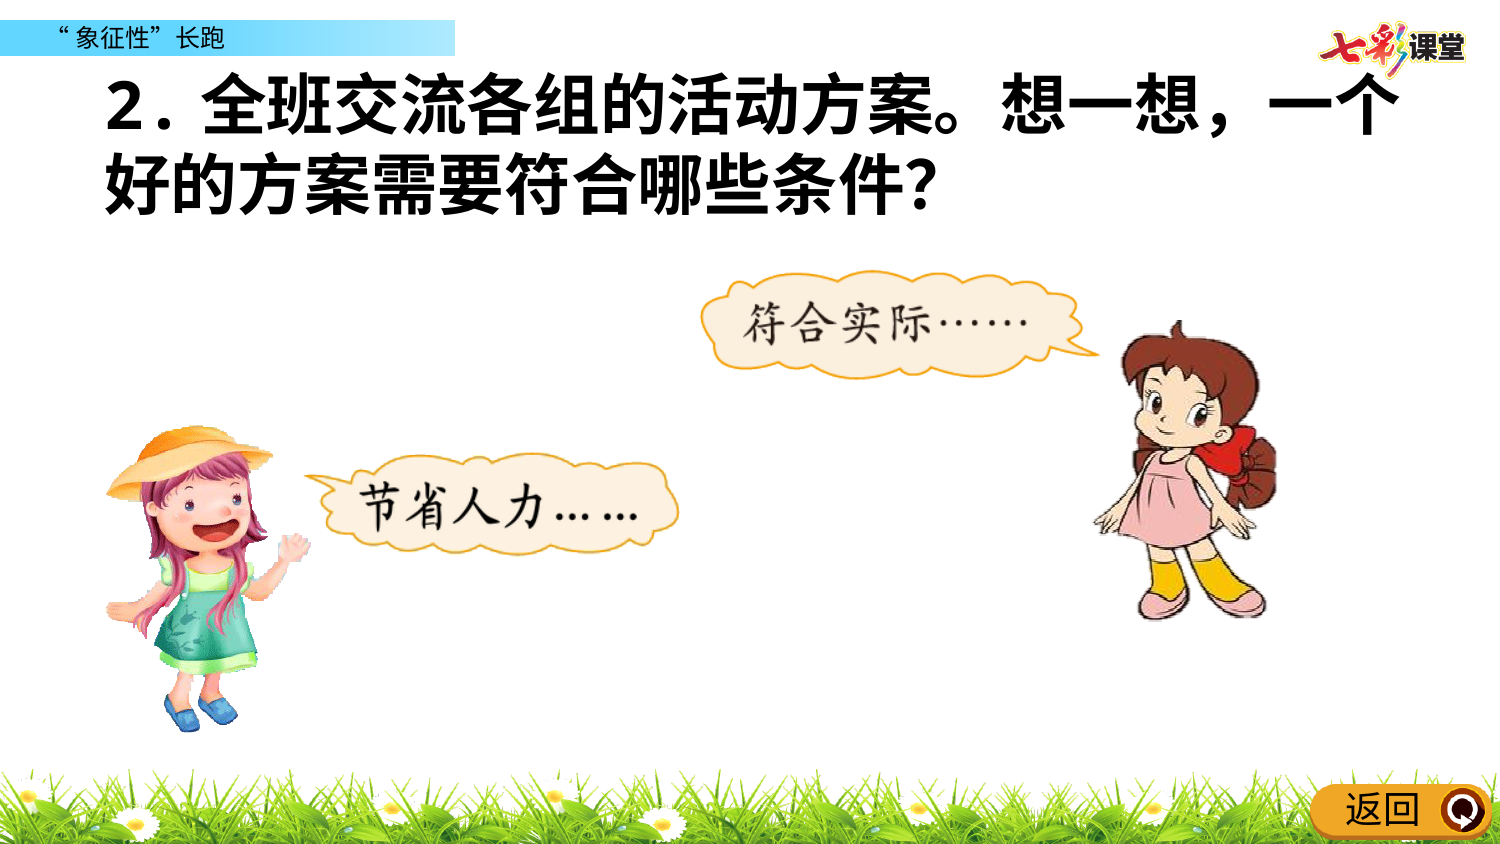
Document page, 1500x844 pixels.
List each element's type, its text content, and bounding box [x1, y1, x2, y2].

picture [1316, 20, 1468, 80]
picture [684, 249, 1278, 625]
text_box 2.全班交流各组的活动方案。想一想，一个好的方案需要符合哪些条件？ [89, 55, 1417, 230]
picture [0, 769, 1500, 844]
picture [105, 417, 695, 733]
